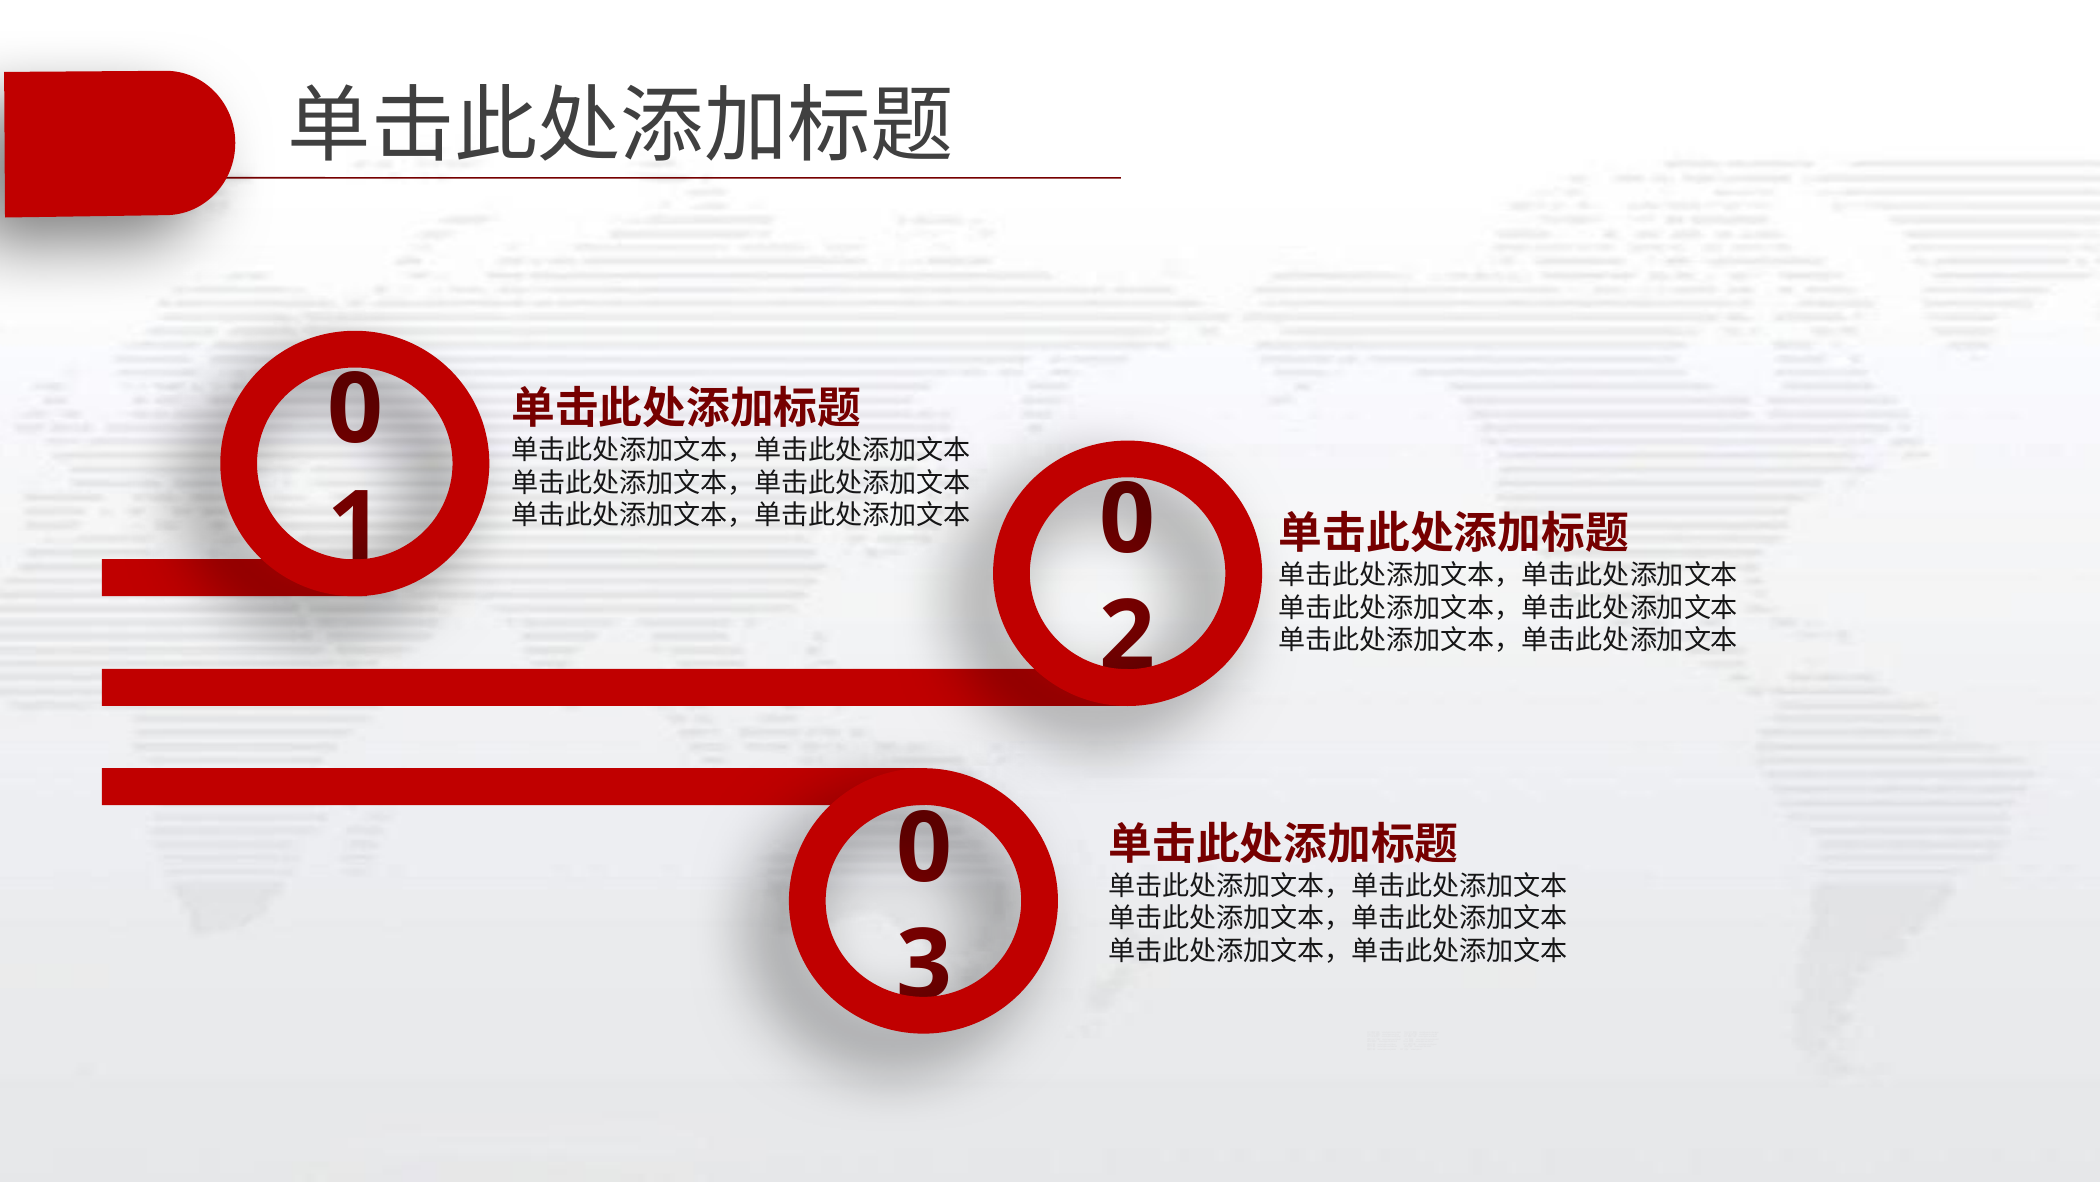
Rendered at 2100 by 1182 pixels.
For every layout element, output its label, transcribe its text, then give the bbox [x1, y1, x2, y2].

picture [0, 0, 2100, 1182]
title 单击此处添加标题 [270, 47, 1691, 196]
text_box [100, 557, 174, 598]
text_box 03 [855, 893, 933, 968]
text_box [786, 766, 1061, 1036]
text_box 02 [1059, 565, 1137, 640]
text_box 单击此处添加标题 单击此处添加文本，单击此处添加文本 单击此处添加文本，单击此处添加文本 单击此处添加文本，单击此处添加文本 [493, 371, 988, 539]
text_box 01 [286, 456, 364, 531]
text_box [990, 438, 1261, 709]
text_box [218, 328, 492, 599]
text_box 单击此处添加标题 单击此处添加文本，单击此处添加文本 单击此处添加文本，单击此处添加文本 单击此处添加文本，单击此处添加文本 [1091, 807, 1585, 975]
text_box [100, 766, 813, 807]
text_box [100, 667, 948, 708]
text_box 单击此处添加标题 单击此处添加文本，单击此处添加文本 单击此处添加文本，单击此处添加文本 单击此处添加文本，单击此处添加文本 [1261, 496, 1756, 664]
